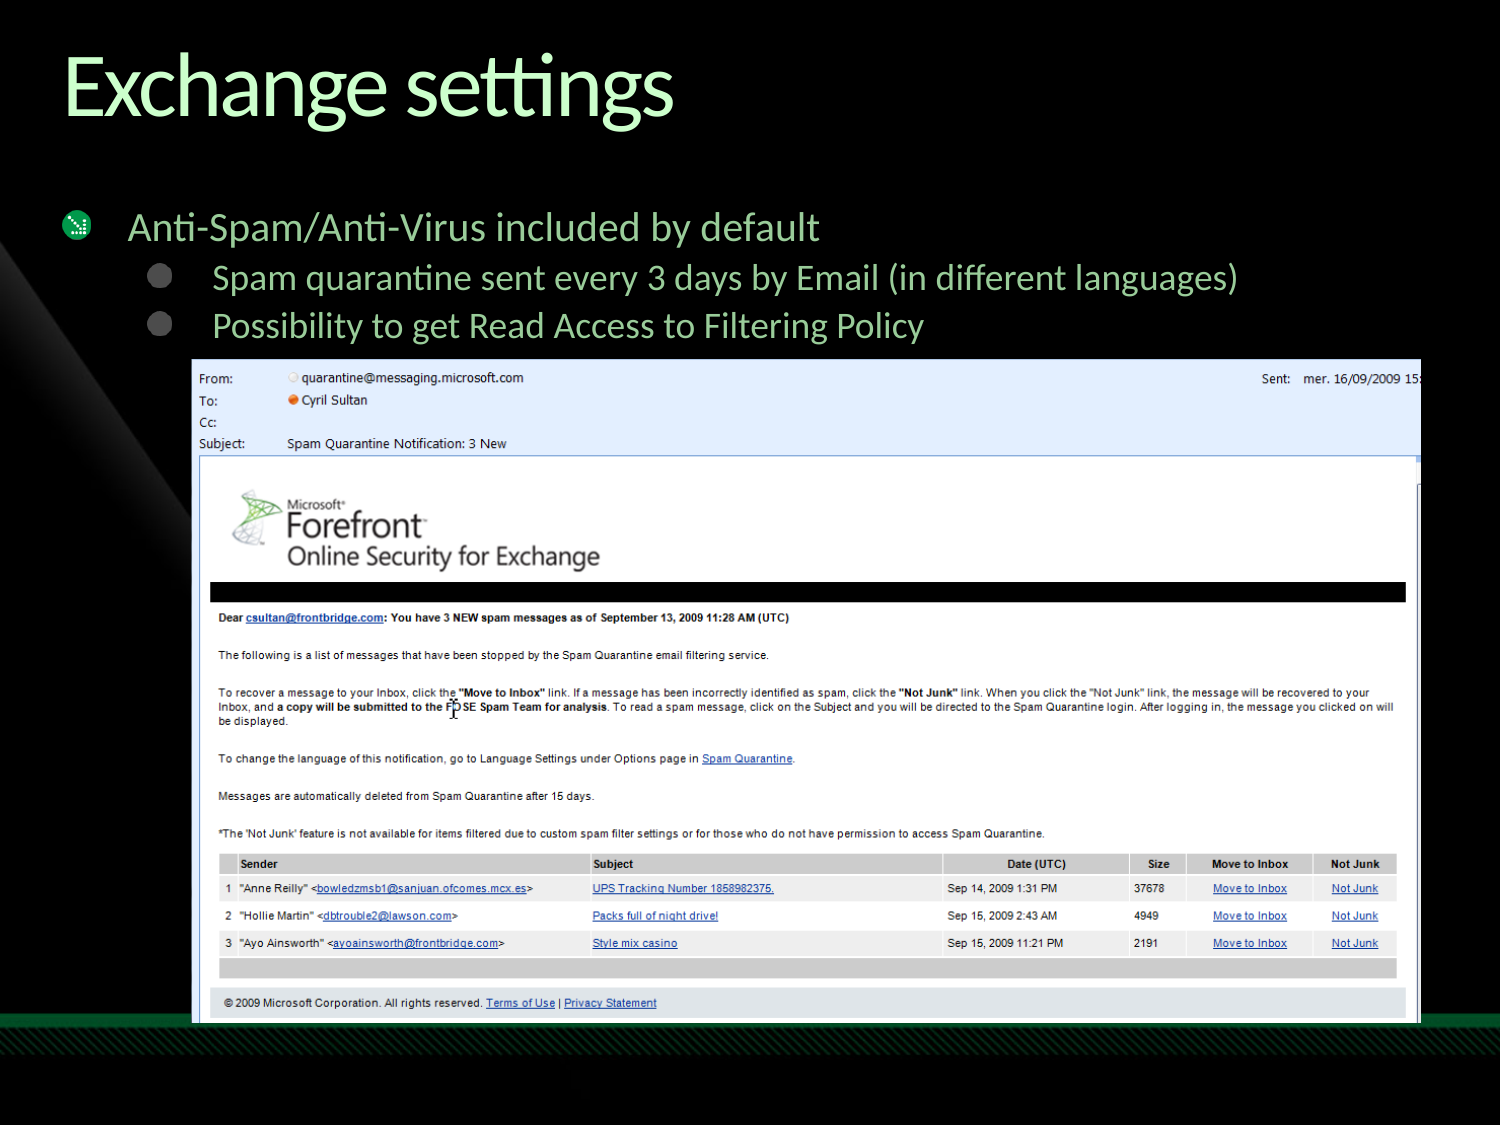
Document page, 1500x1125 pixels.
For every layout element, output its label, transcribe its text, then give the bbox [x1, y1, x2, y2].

title Exchange settings [62, 37, 1438, 138]
picture [0, 0, 1500, 1125]
list Anti-Spam/Anti-Virus included by default Spam quarantine sent every 3 days by Email (in different languages) Possibility to get Read Access to Filtering Policy [62, 205, 1438, 352]
